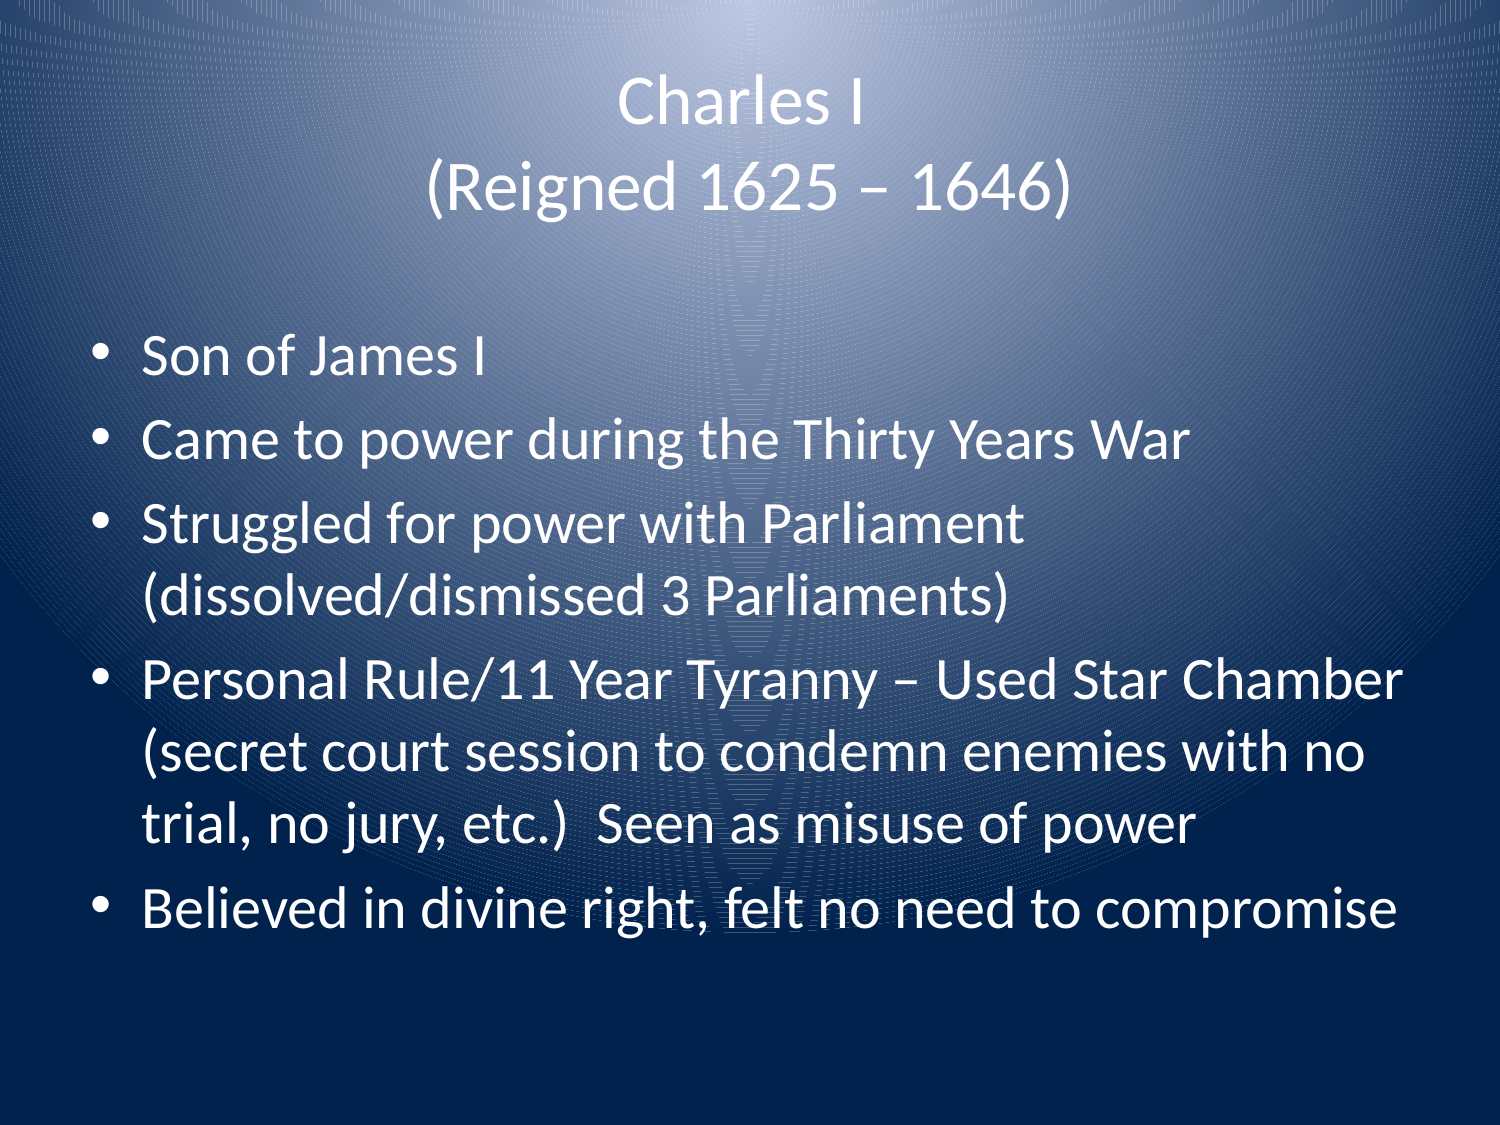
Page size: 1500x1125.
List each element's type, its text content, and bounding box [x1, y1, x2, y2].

list Son of James I Came to power during the Thirty Years War Struggled for power with Parliament (dissolved/dismissed 3 Parliaments) Personal Rule/11 Year Tyranny – Used Star Chamber (secret court session to condemn enemies with no trial, no jury, etc.) Seen as misuse of power Believed in divine right, felt no need to compromise [75, 307, 1425, 1050]
title Charles I (Reigned 1625 – 1646) [75, 45, 1425, 233]
